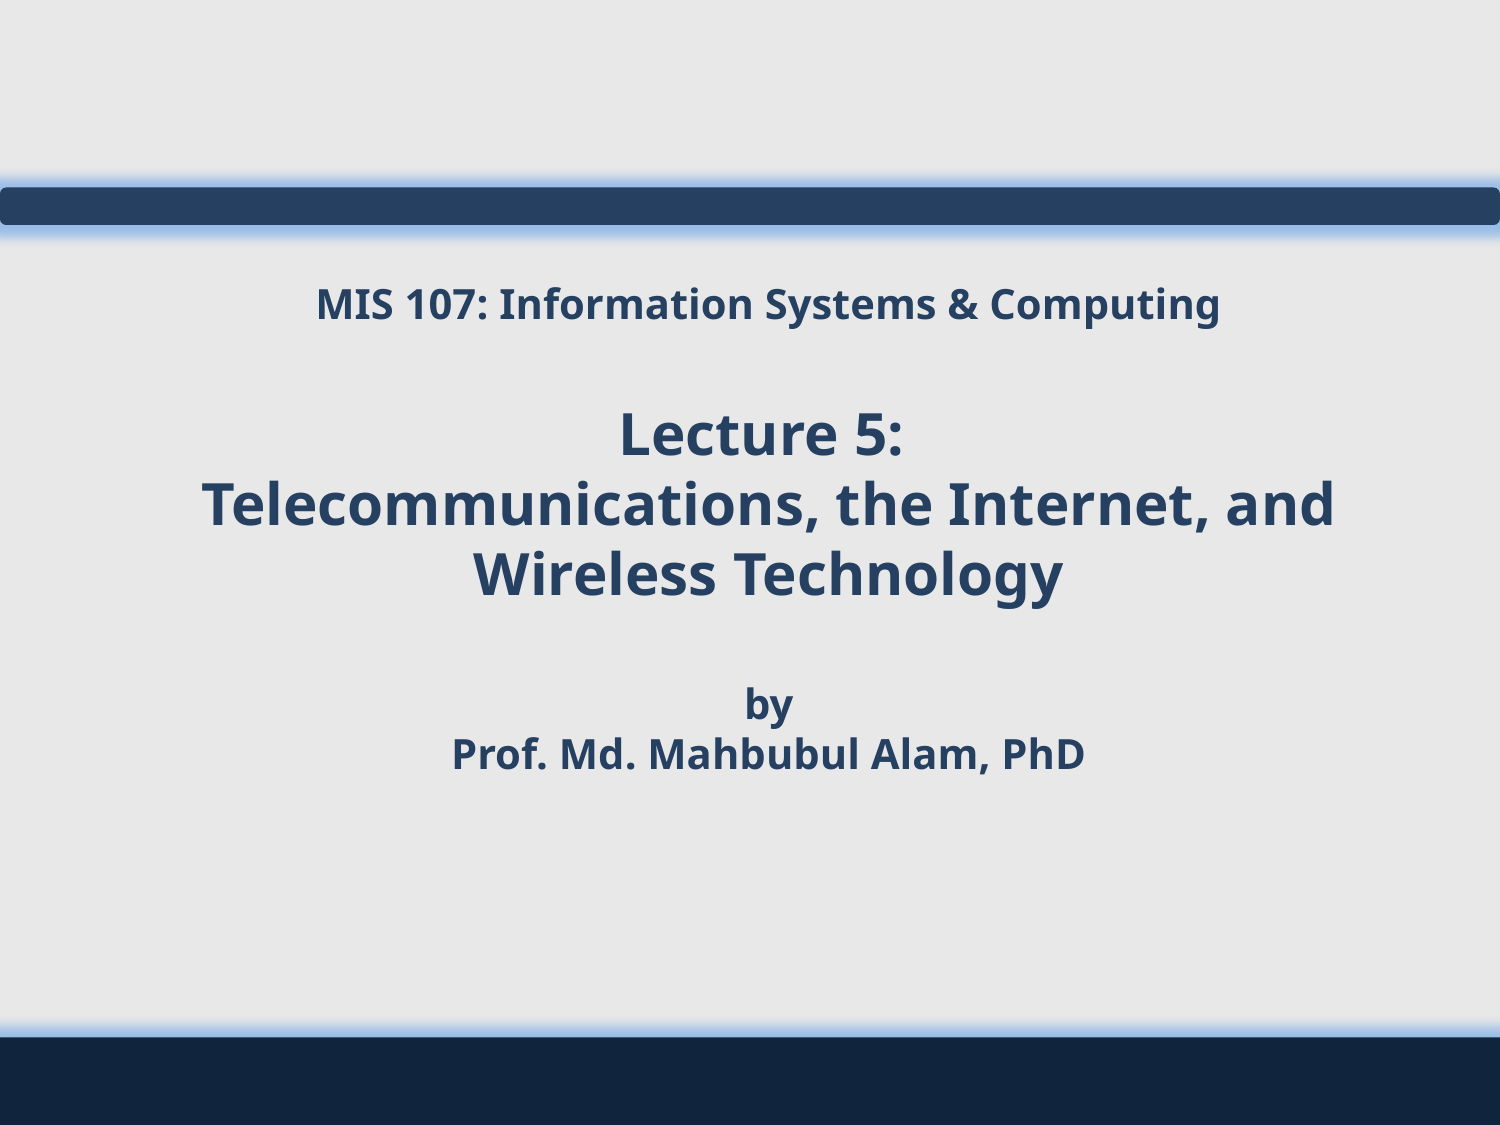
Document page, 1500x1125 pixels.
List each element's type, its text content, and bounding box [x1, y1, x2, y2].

title MIS 107: Information Systems & Computing Lecture 5: Telecommunications, the Internet, and Wireless Technology by Prof. Md. Mahbubul Alam, PhD [112, 274, 1426, 851]
